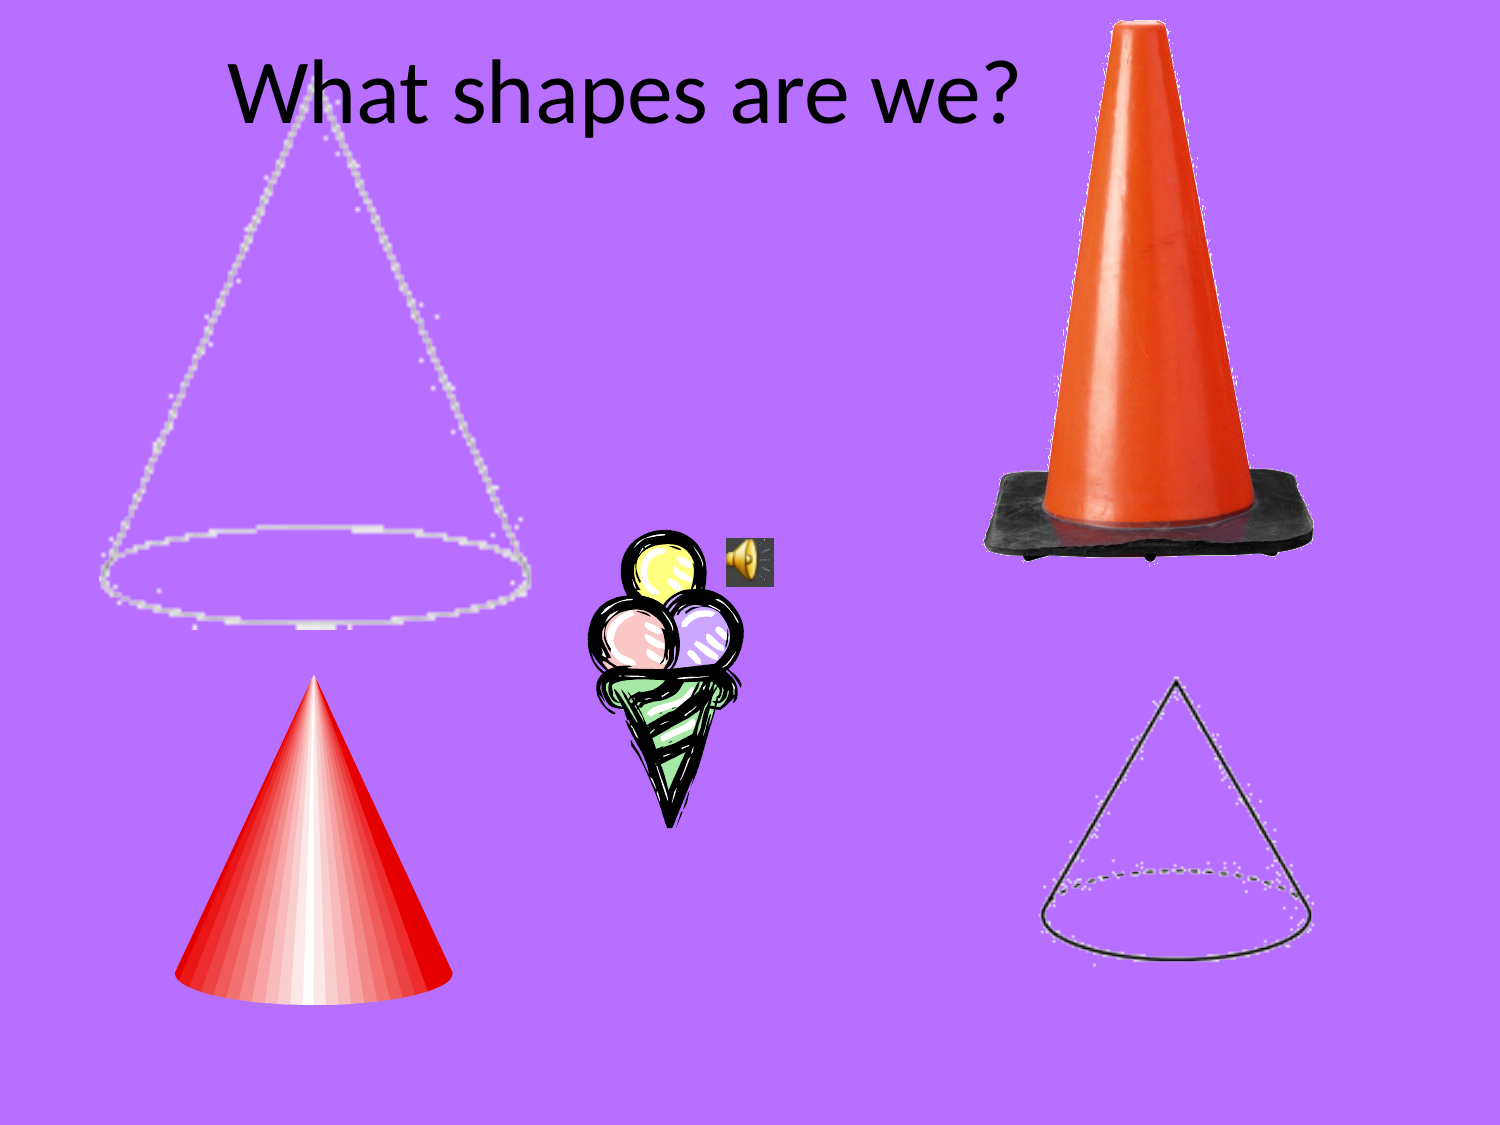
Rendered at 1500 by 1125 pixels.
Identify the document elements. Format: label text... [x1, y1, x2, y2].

picture [587, 524, 776, 834]
picture [949, 0, 1368, 601]
picture [999, 649, 1355, 1005]
picture [99, 74, 537, 631]
picture [174, 674, 453, 1006]
text_box What shapes are we? [212, 24, 944, 150]
